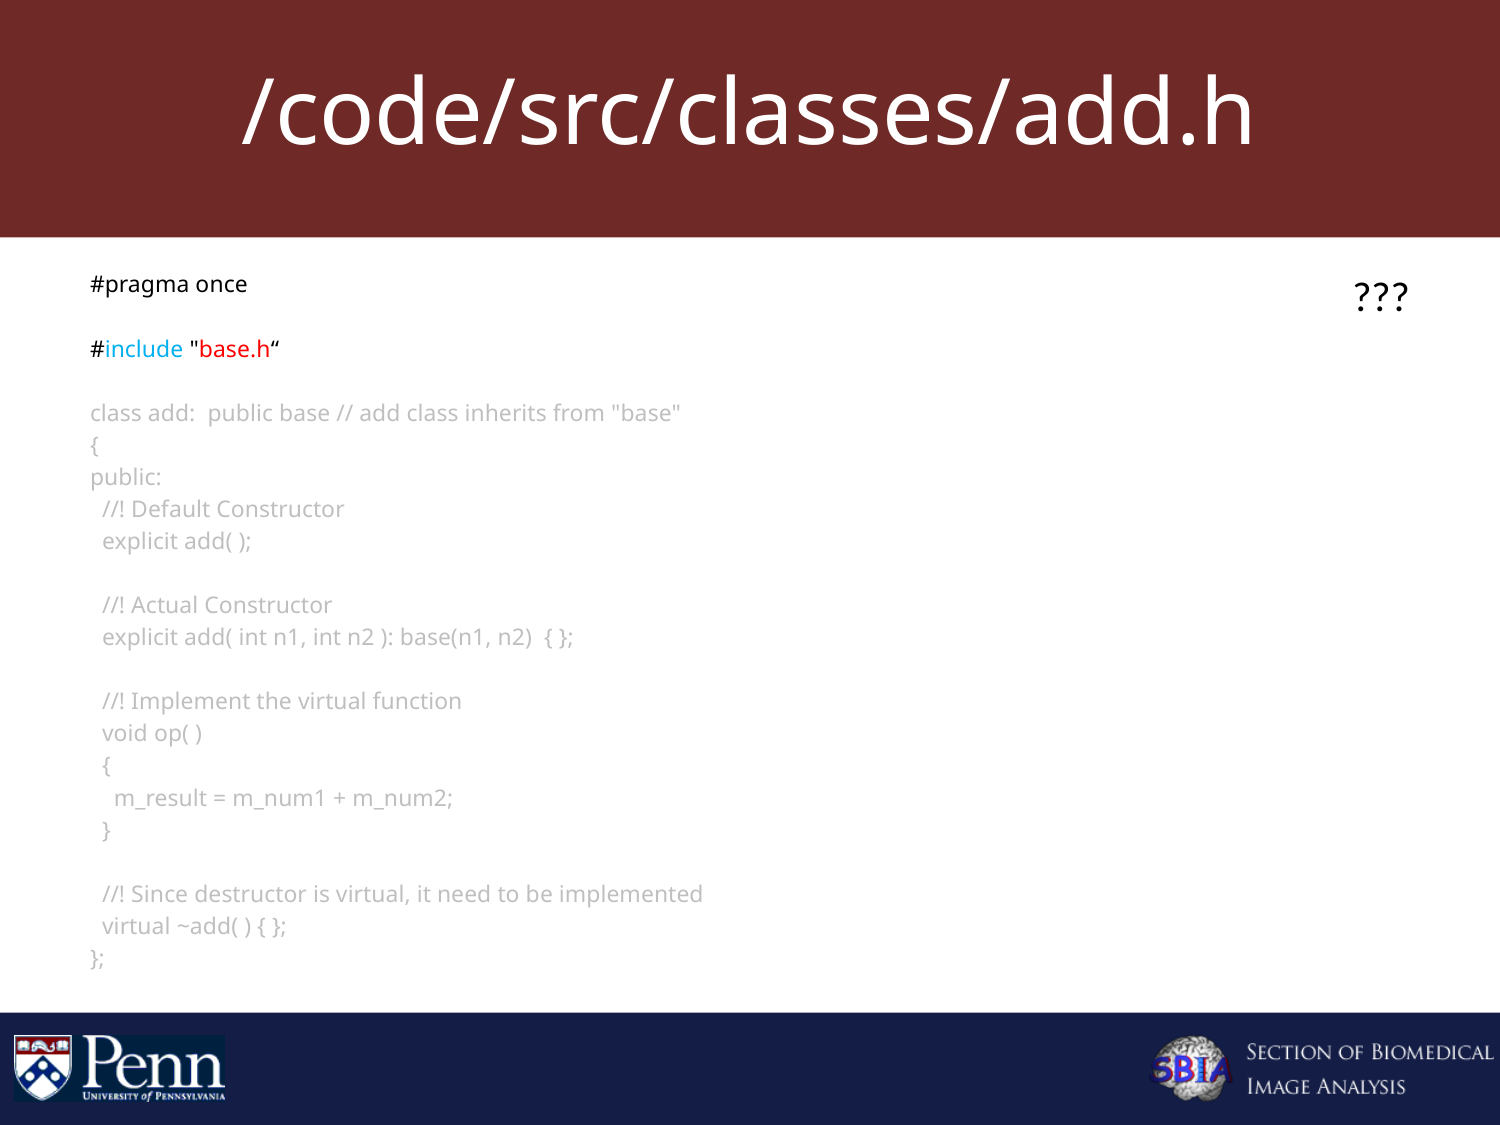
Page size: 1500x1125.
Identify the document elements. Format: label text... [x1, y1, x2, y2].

picture [1149, 1034, 1494, 1103]
picture [14, 1035, 225, 1102]
text_box ??? [749, 262, 1425, 1013]
list #pragma once #include "base.h“ class add: public base // add class inherits from "base" { public: //! Default Constructor explicit add( ); //! Actual Constructor explicit add( int n1, int n2 ): base(n1, n2) { }; //! Implement the virtual function void op( ) { m_result = m_num1 + m_num2; } //! Since destructor is virtual, it need to be implemented virtual ~add( ) { }; }; [75, 262, 749, 1013]
title /code/src/classes/add.h [75, 45, 1425, 238]
